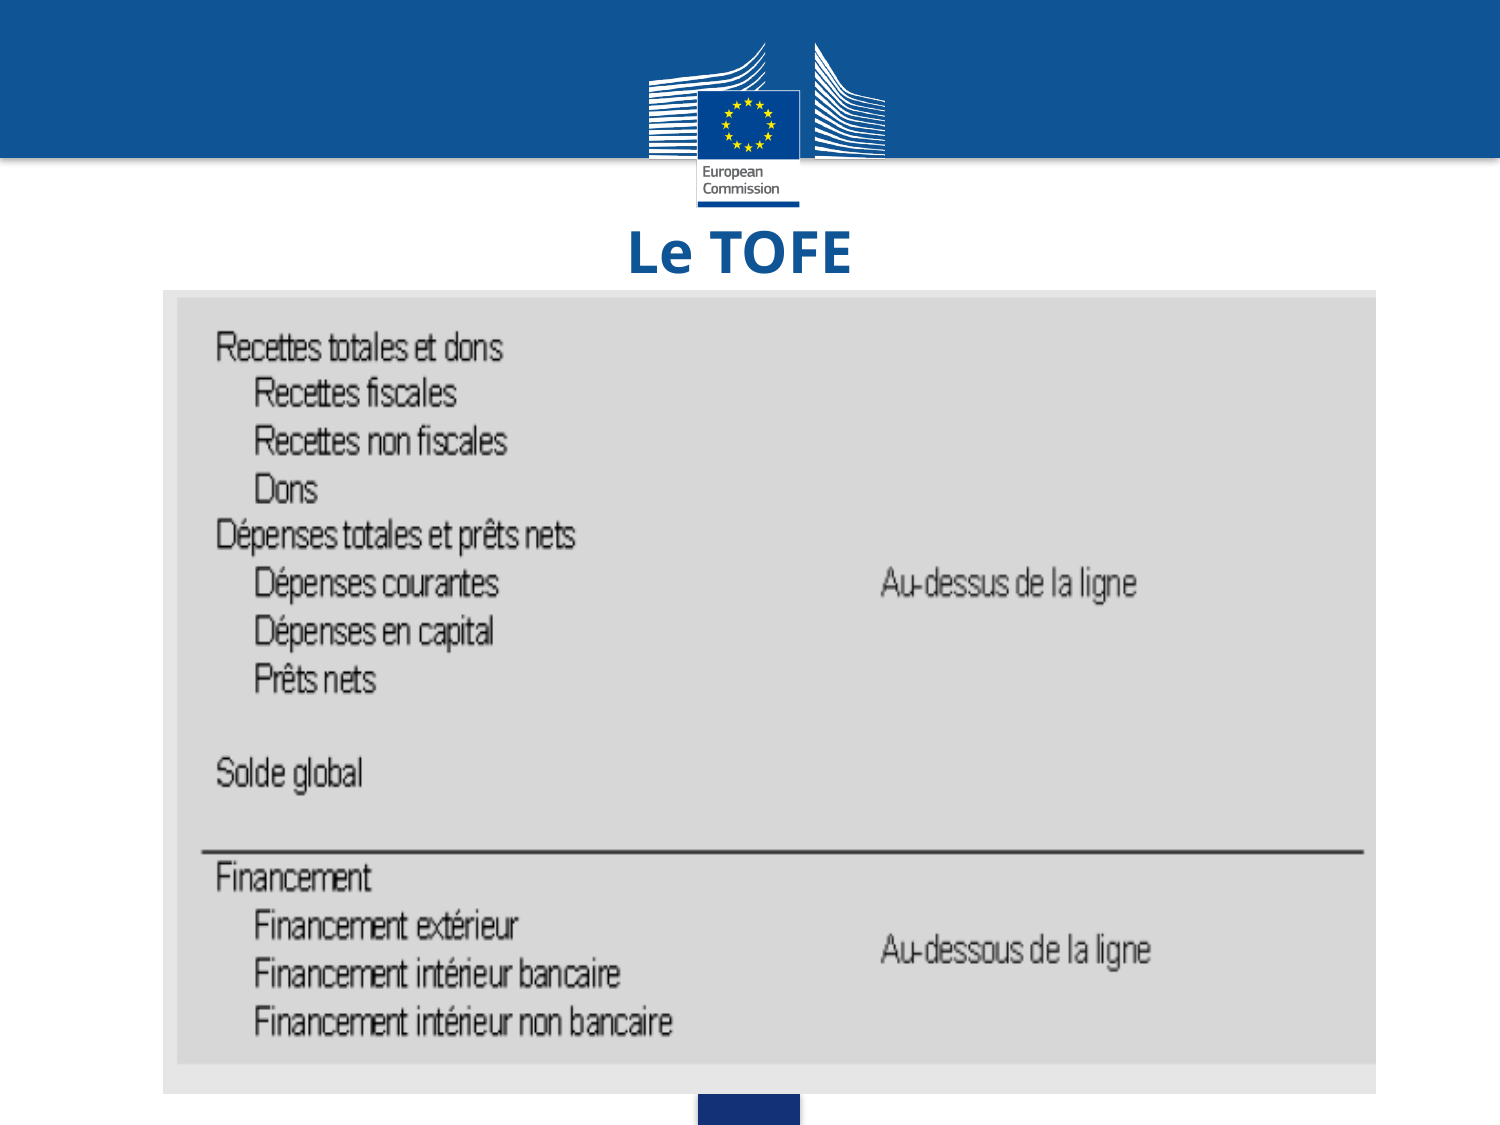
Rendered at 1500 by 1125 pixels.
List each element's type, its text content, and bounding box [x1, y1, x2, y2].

title Le TOFE [64, 219, 1416, 281]
picture [147, 290, 1377, 1095]
picture [649, 42, 885, 208]
